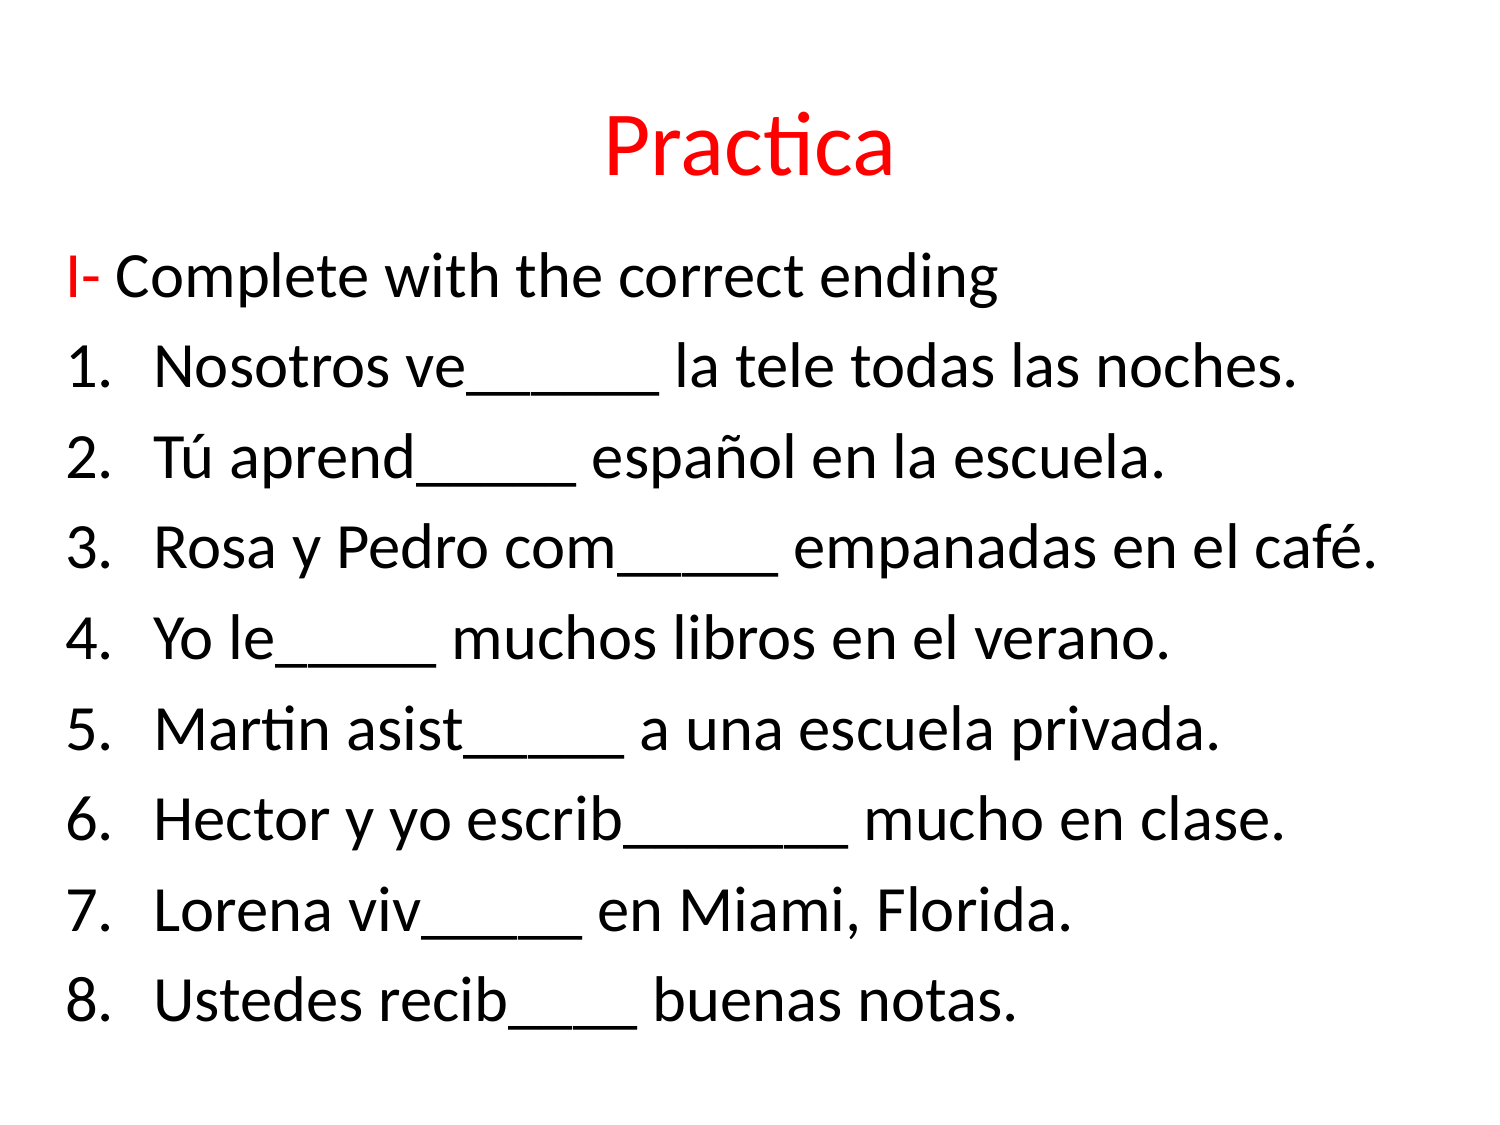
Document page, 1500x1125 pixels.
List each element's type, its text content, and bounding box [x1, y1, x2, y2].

title Practica [75, 45, 1425, 233]
list I- Complete with the correct ending Nosotros ve______ la tele todas las noches. Tú aprend_____ español en la escuela. Rosa y Pedro com_____ empanadas en el café. Yo le_____ muchos libros en el verano. Martin asist_____ a una escuela privada. Hector y yo escrib_______ mucho en clase. Lorena viv_____ en Miami, Florida. Ustedes recib____ buenas notas. [50, 224, 1413, 1050]
